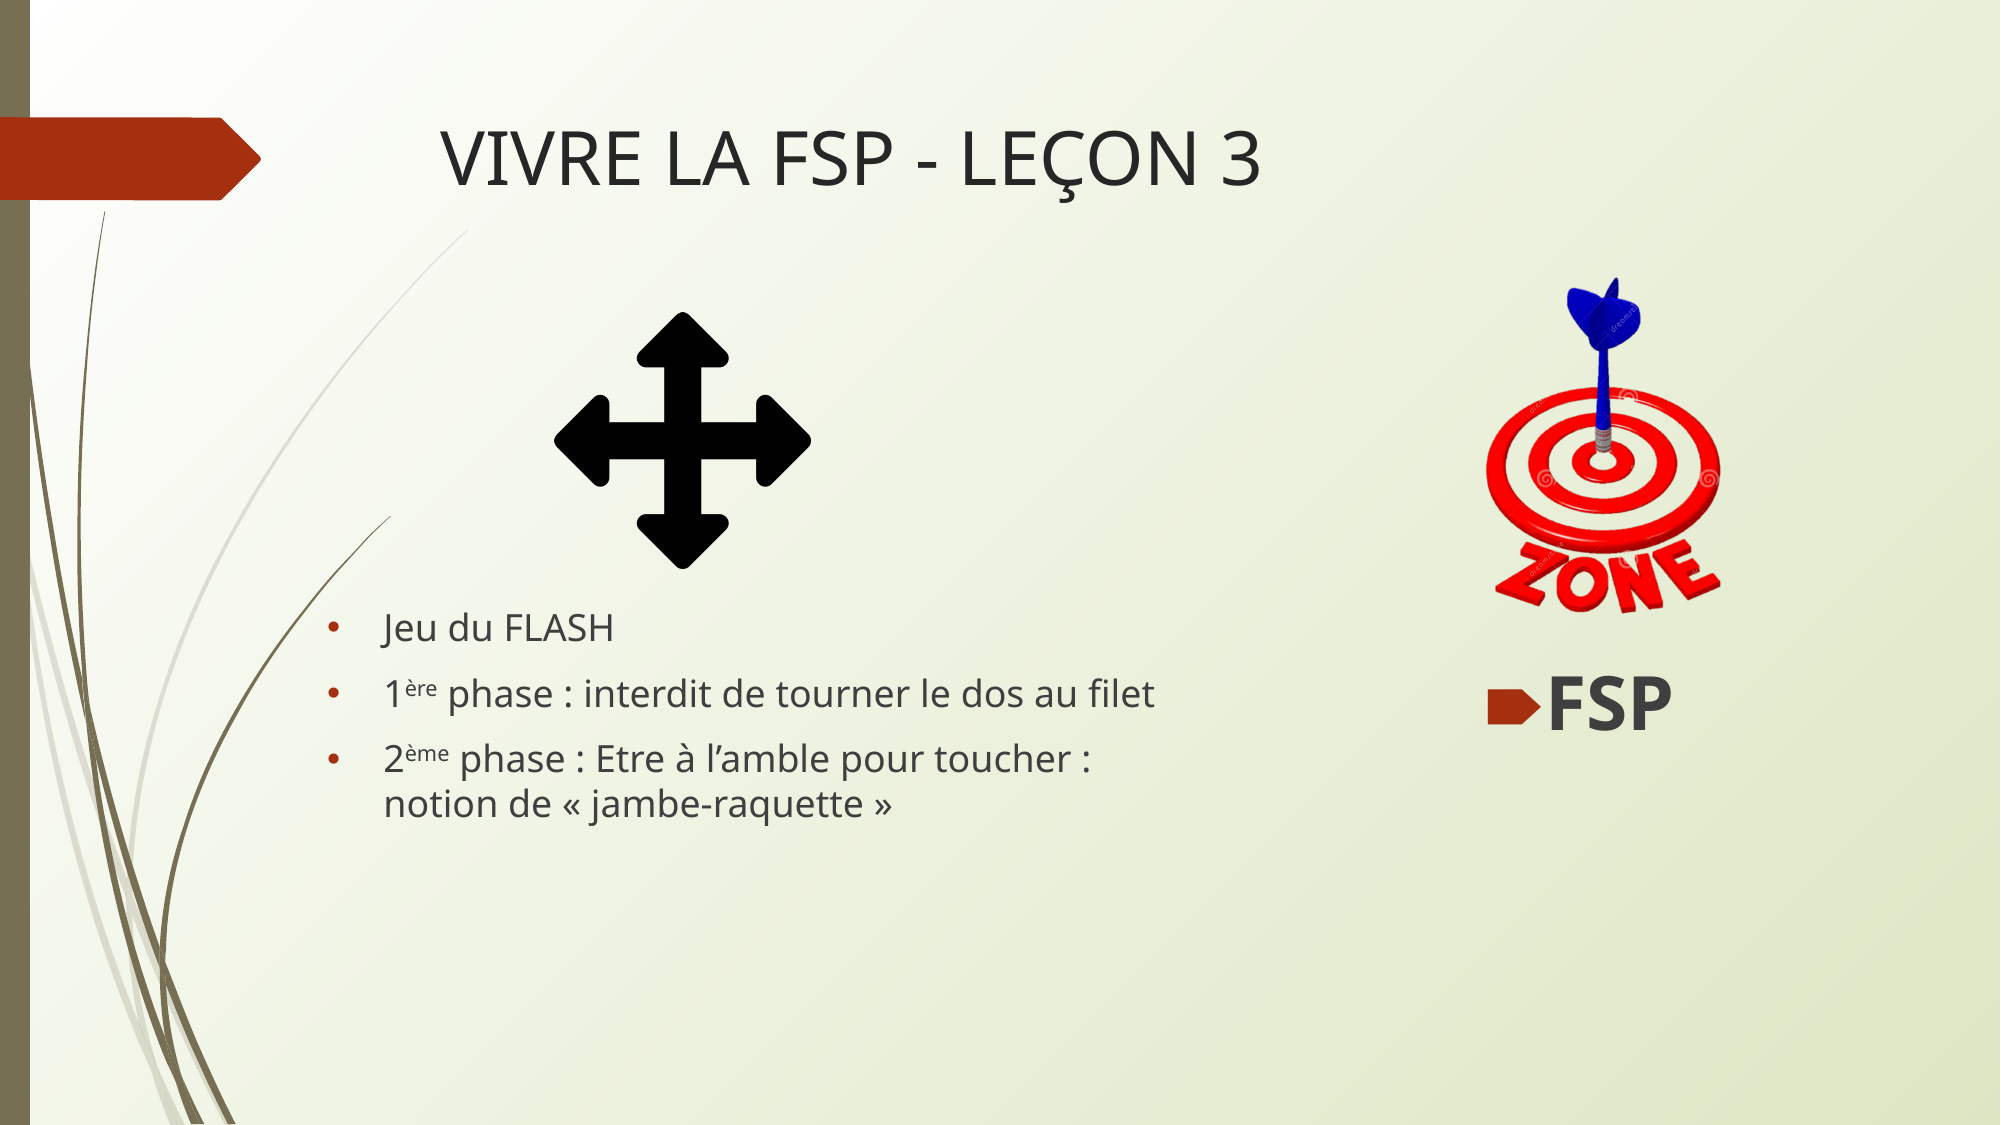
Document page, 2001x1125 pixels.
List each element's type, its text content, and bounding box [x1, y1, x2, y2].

text_box FSP [1469, 654, 1733, 773]
list Jeu du FLASH 1ère phase : interdit de tourner le dos au filet 2ème phase : Etre à l’amble pour toucher : notion de « jambe-raquette » [311, 596, 1228, 867]
picture [554, 312, 811, 569]
picture [1424, 269, 1777, 646]
title VIVRE LA FSP - LEÇON 3 [425, 102, 1888, 313]
